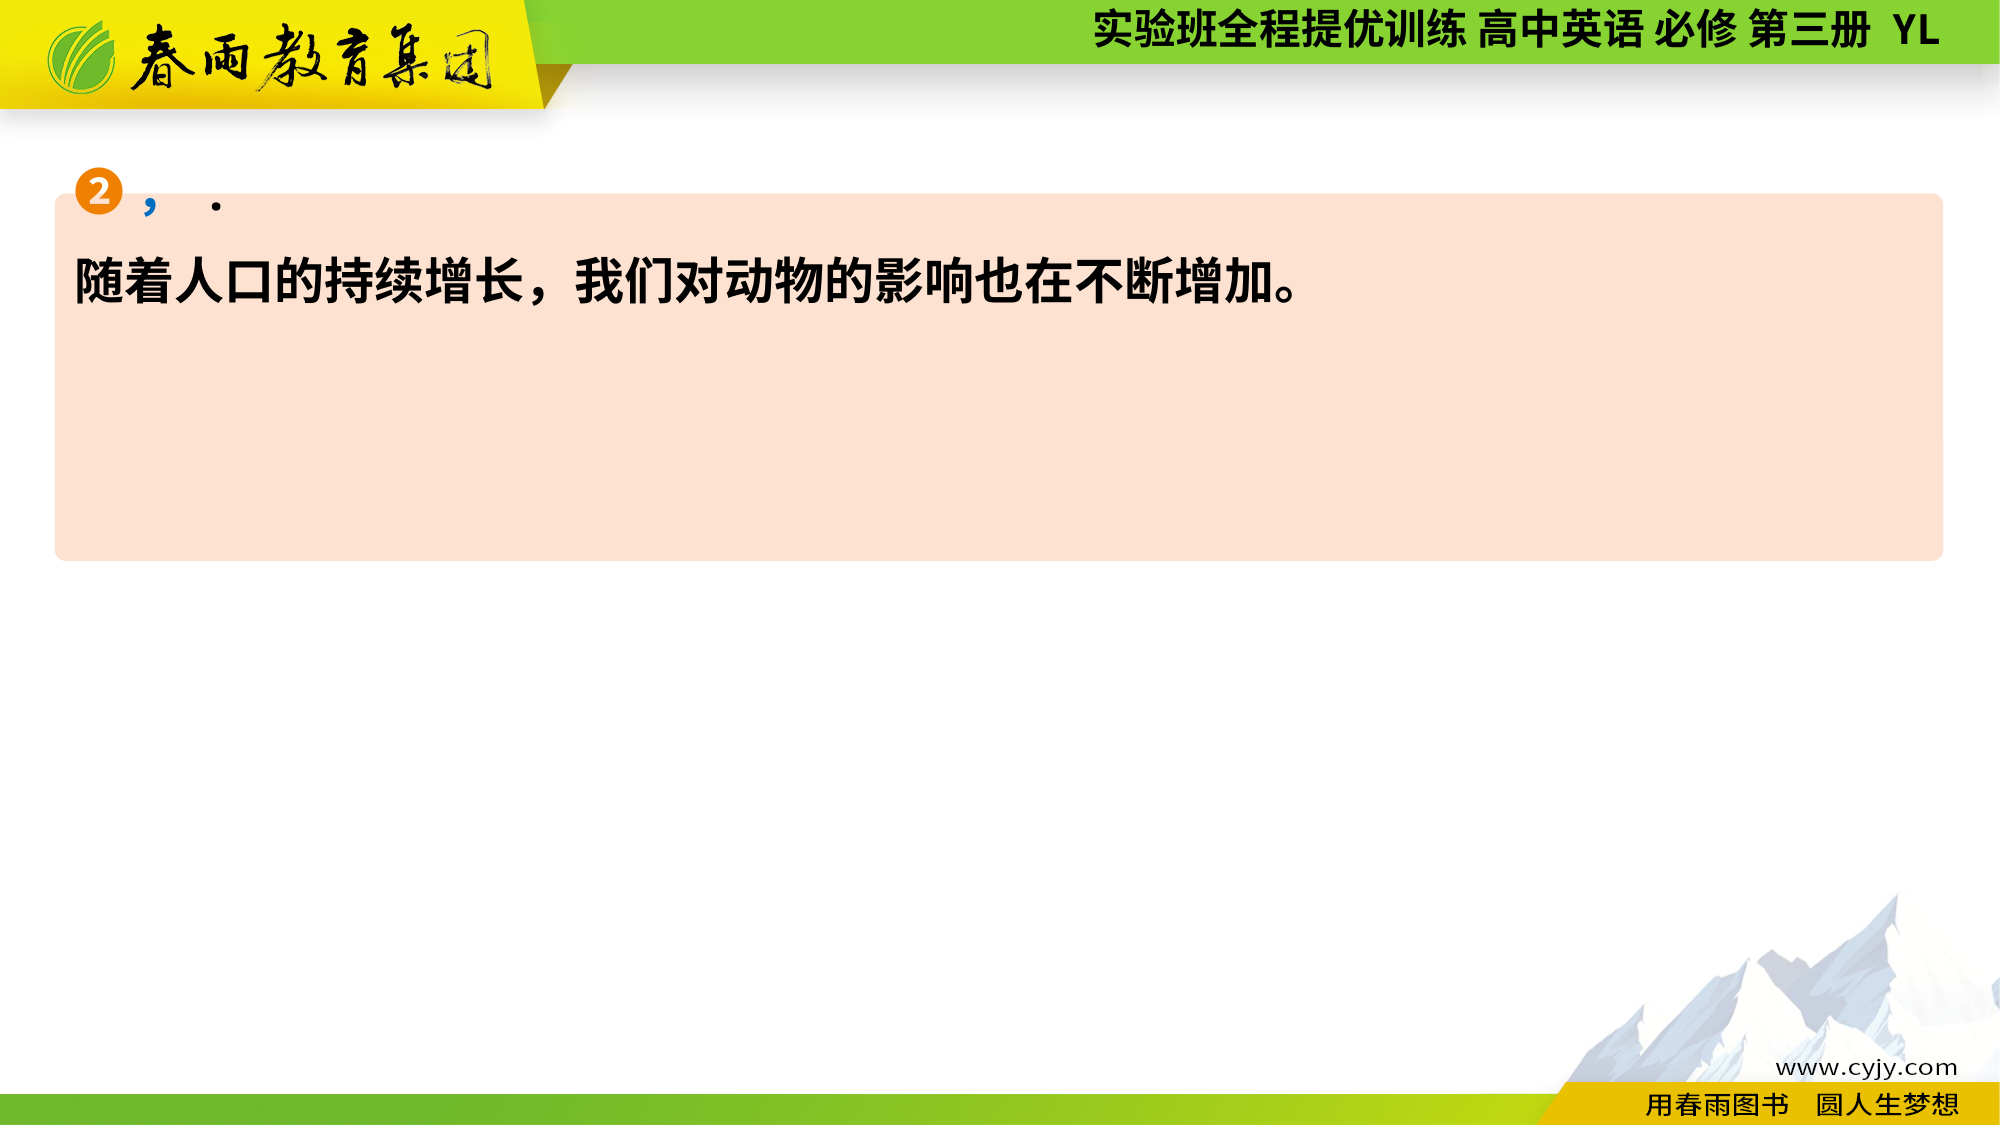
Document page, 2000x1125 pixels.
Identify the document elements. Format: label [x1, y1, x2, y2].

text_box [54, 193, 1944, 562]
picture [0, 0, 2000, 1125]
